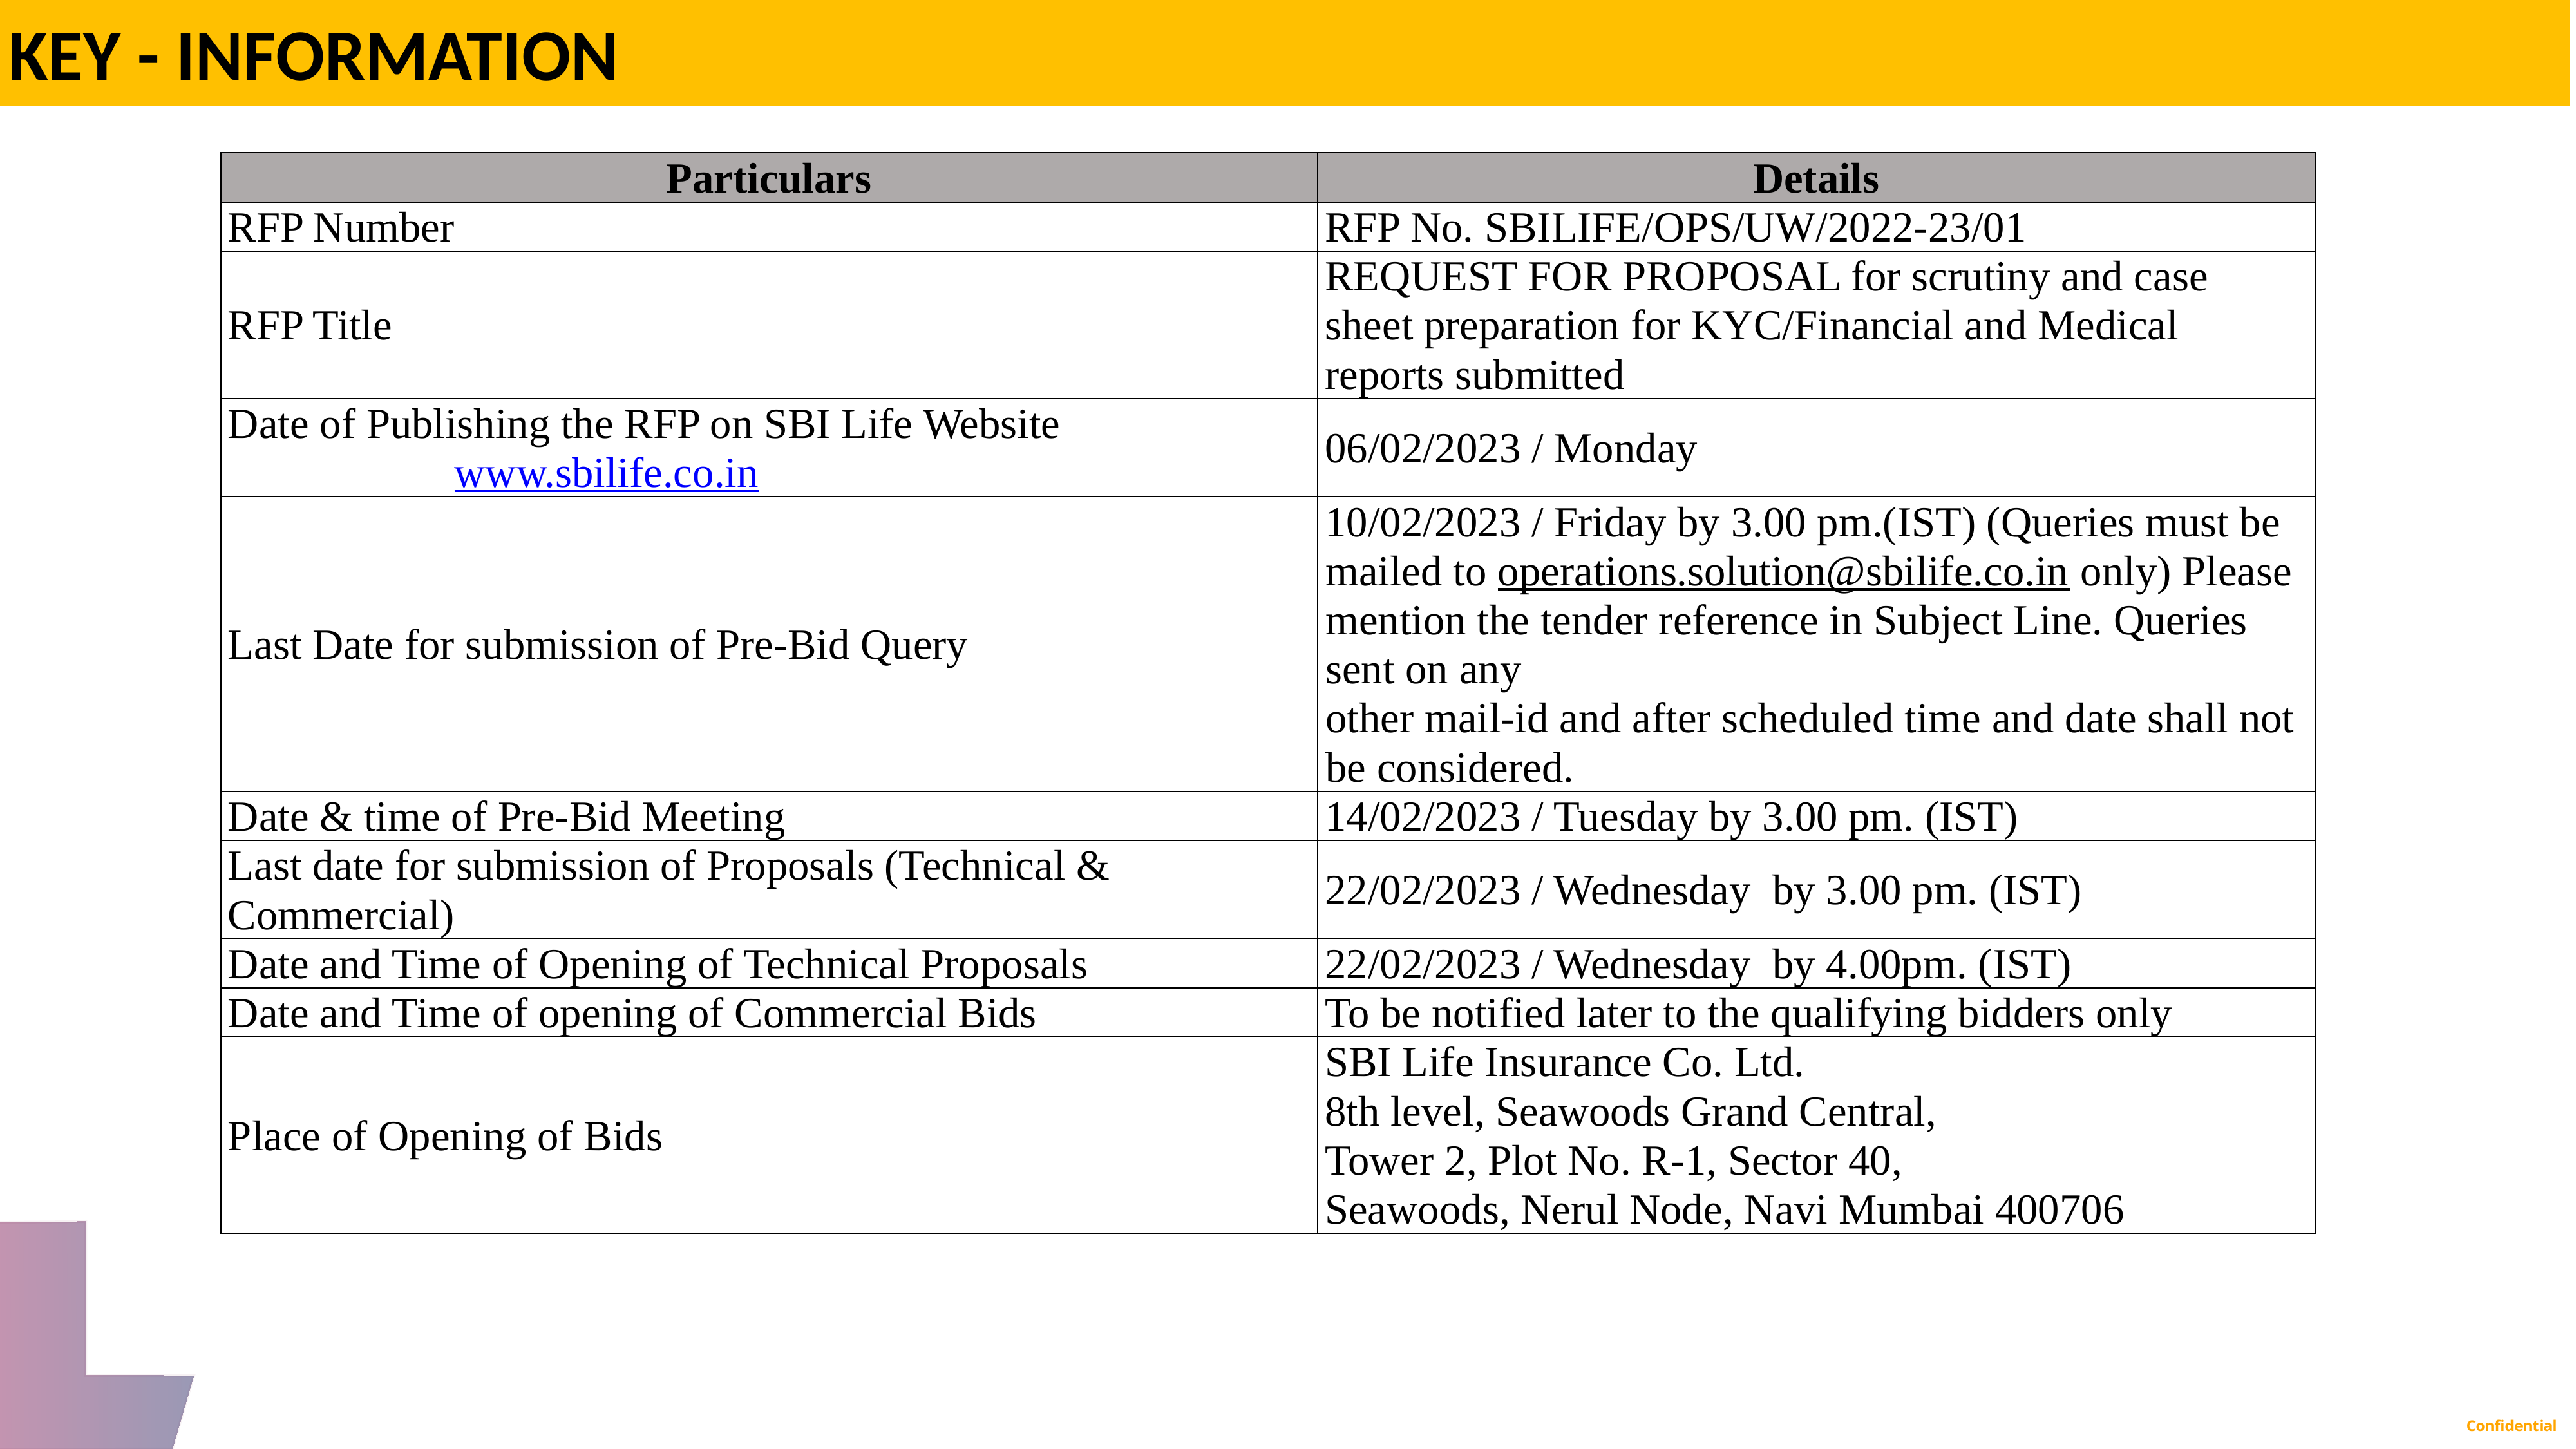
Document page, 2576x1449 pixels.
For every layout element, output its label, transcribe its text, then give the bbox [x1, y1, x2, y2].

table_cell Date and Time of Opening of Technical Proposals [222, 939, 1317, 987]
table_cell REQUEST FOR PROPOSAL for scrutiny and case sheet preparation for KYC/Financial and Medical reports submitted [1318, 252, 2315, 398]
text_box KEY - INFORMATION [0, 0, 2570, 106]
table_cell Date and Time of opening of Commercial Bids [222, 989, 1317, 1036]
table_cell RFP Title [222, 252, 1317, 398]
table_cell SBI Life Insurance Co. Ltd. 8th level, Seawoods Grand Central, Tower 2, Plot No. R-1, Sector 40, Seawoods, Nerul Node, Navi Mumbai 400706 [1318, 1037, 2315, 1233]
table_cell 22/02/2023 / Wednesday by 3.00 pm. (IST) [1318, 841, 2315, 938]
table_cell Last Date for submission of Pre-Bid Query [222, 497, 1317, 791]
table_header Particulars [222, 153, 1317, 202]
table_cell To be notified later to the qualifying bidders only [1318, 989, 2315, 1036]
table_cell RFP No. SBILIFE/OPS/UW/2022-23/01 [1318, 203, 2315, 251]
table_header Details [1318, 153, 2315, 202]
table_cell 22/02/2023 / Wednesday by 4.00pm. (IST) [1318, 939, 2315, 987]
table_cell 14/02/2023 / Tuesday by 3.00 pm. (IST) [1318, 792, 2315, 840]
table_cell Date & time of Pre-Bid Meeting [222, 792, 1317, 840]
table_cell 10/02/2023 / Friday by 3.00 pm.(IST) (Queries must be mailed to operations.solution@sbilife.co.in only) Please mention the tender reference in Subject Line. Queries sent on any other mail-id and after scheduled time and date shall not be considered. [1318, 497, 2315, 791]
table_cell 06/02/2023 / Monday [1318, 399, 2315, 496]
table_cell RFP Number [222, 203, 1317, 251]
table_cell Last date for submission of Proposals (Technical & Commercial) [222, 841, 1317, 938]
table_cell Place of Opening of Bids [222, 1037, 1317, 1233]
table_cell Date of Publishing the RFP on SBI Life Website www.sbilife.co.in [222, 399, 1317, 496]
